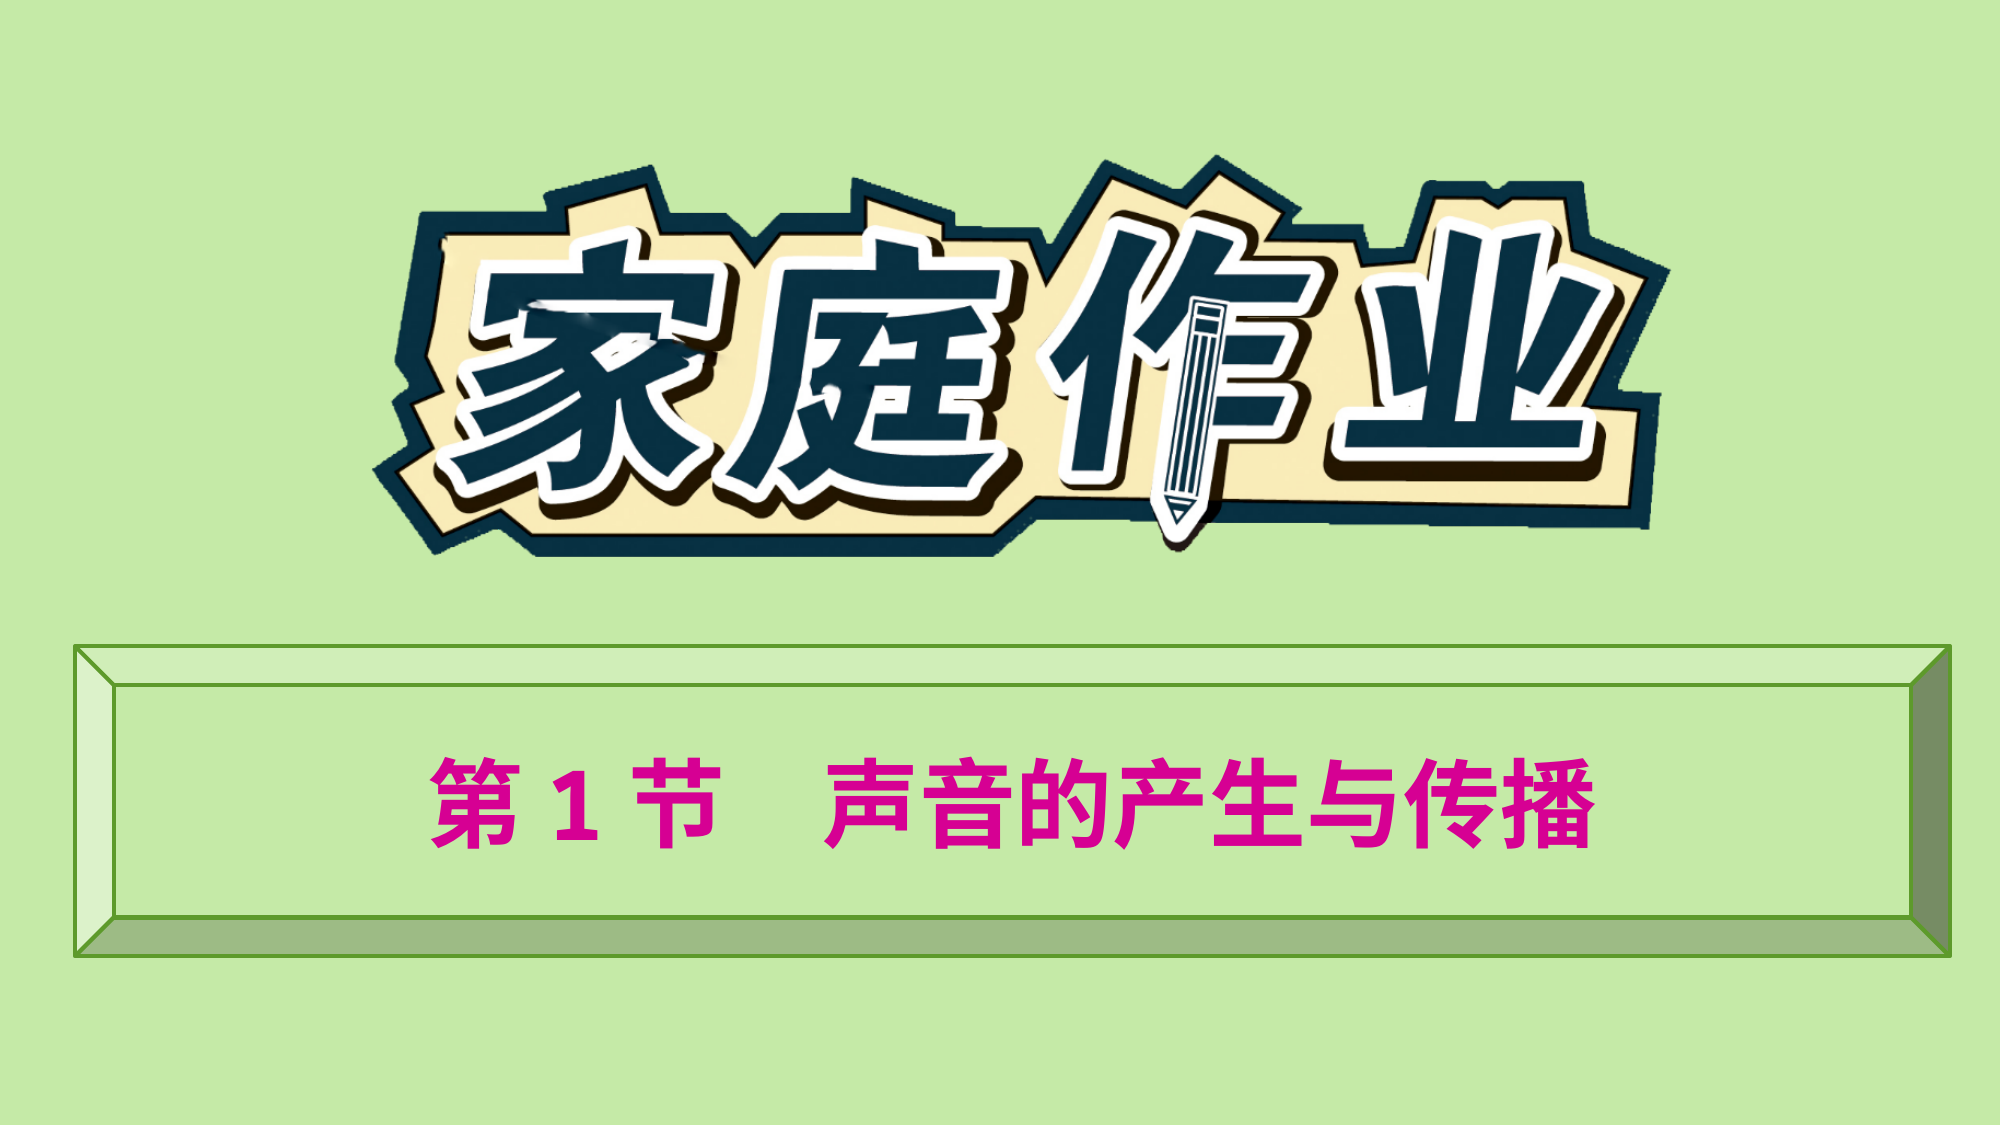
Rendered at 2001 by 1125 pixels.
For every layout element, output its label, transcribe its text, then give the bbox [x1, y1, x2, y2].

picture [369, 87, 1675, 644]
text_box 第1节 声音的产生与传播 [73, 644, 1952, 958]
